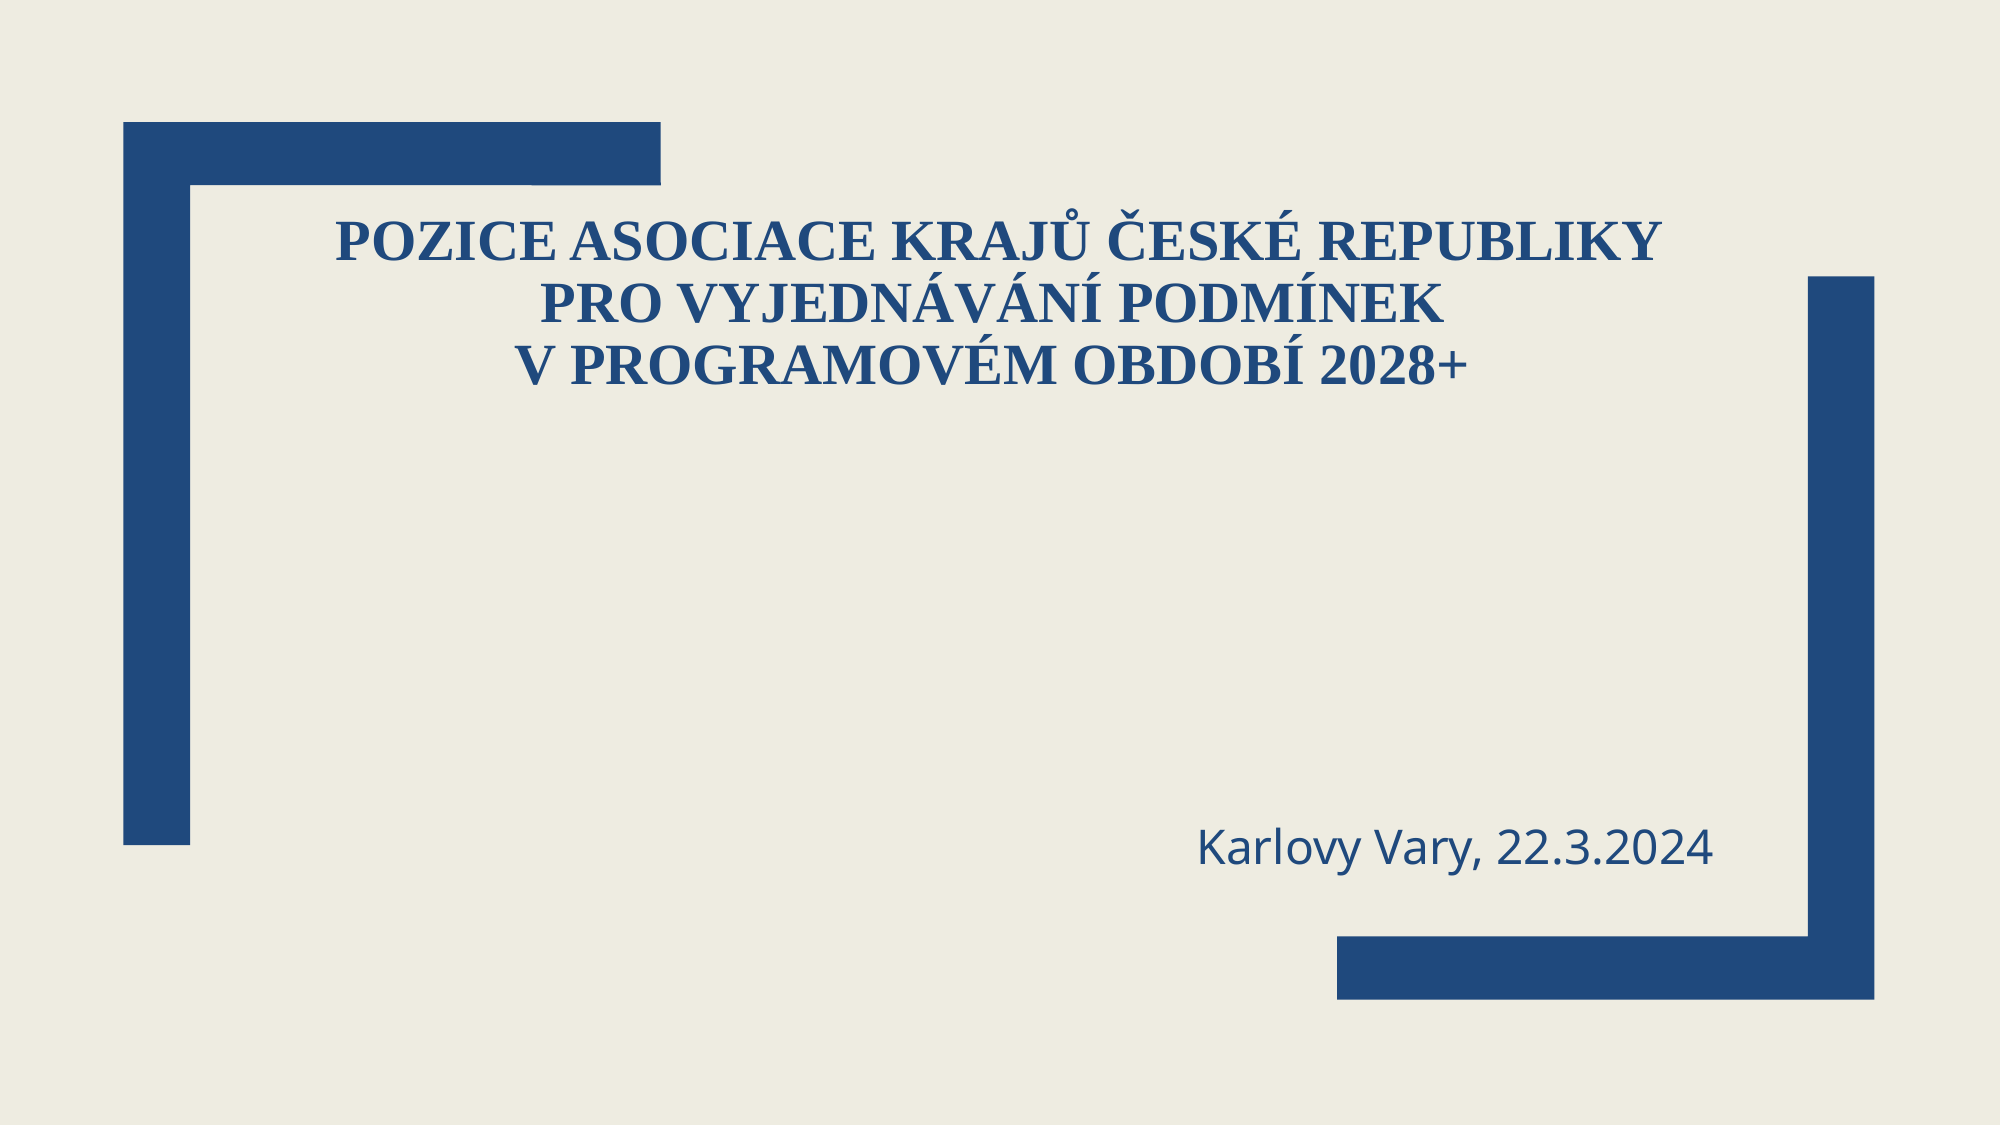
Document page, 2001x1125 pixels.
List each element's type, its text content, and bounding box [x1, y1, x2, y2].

subtitle Karlovy Vary, 22.3.2024 [230, 802, 1730, 922]
title Pozice Asociace krajů České republiky pro vyjednávání podmínek v Programovém období 2028+ [249, 203, 1750, 405]
